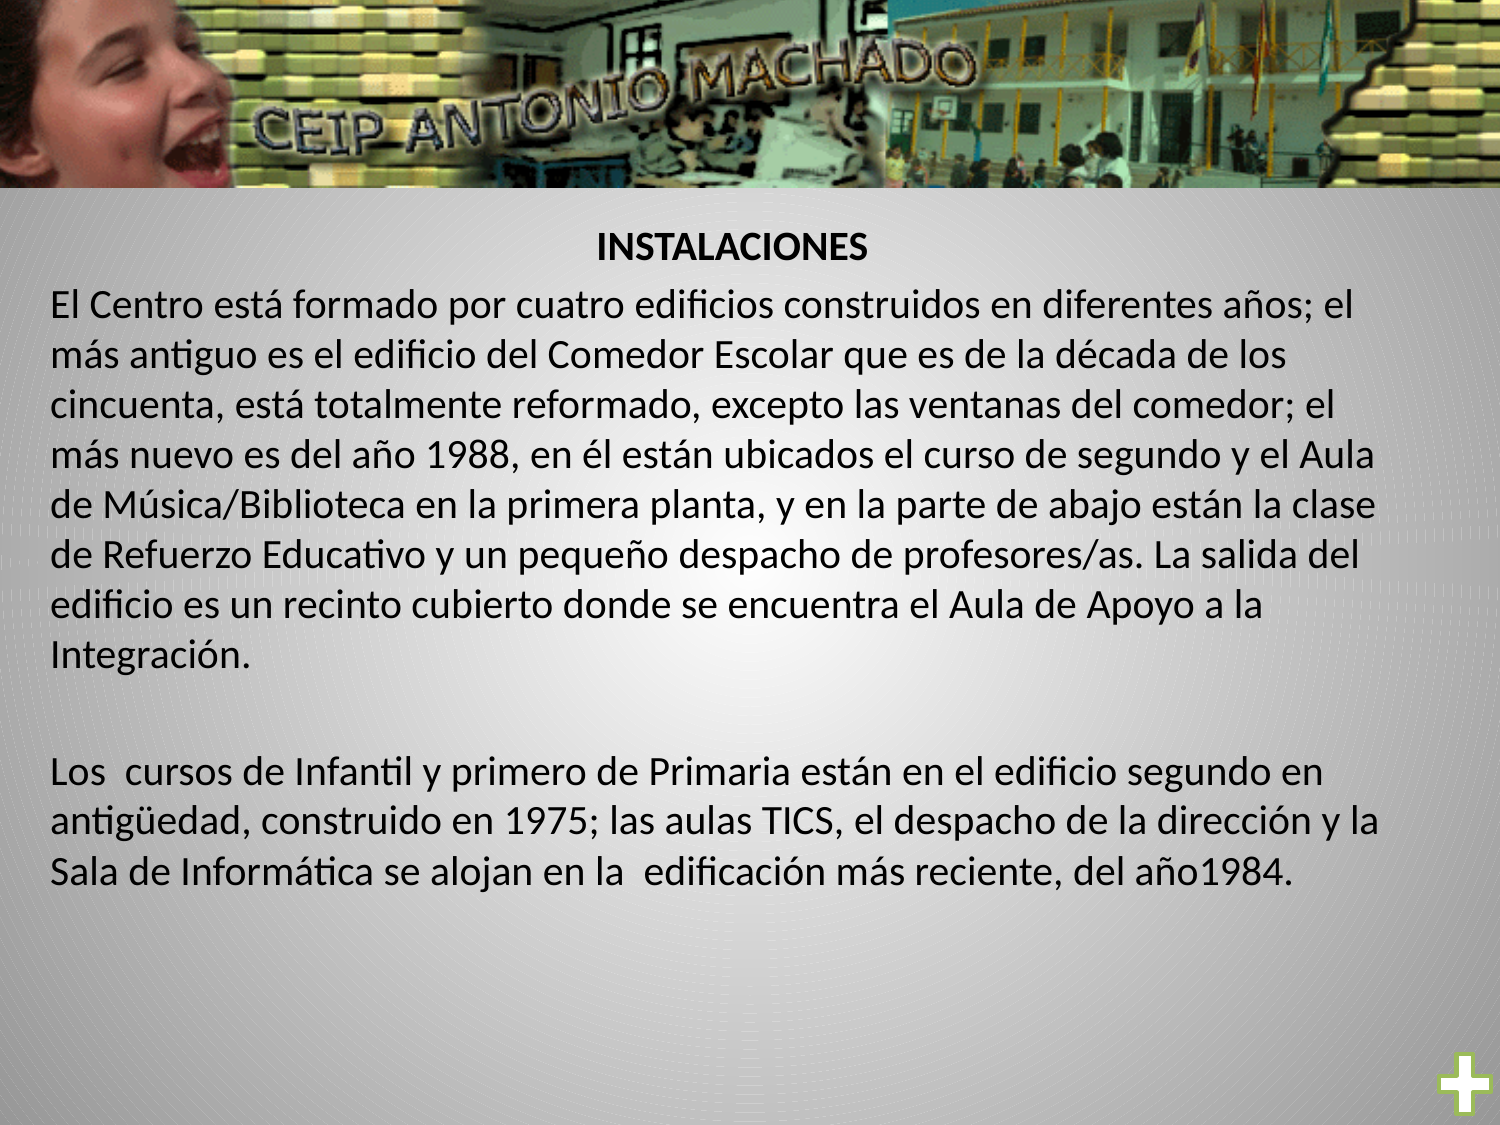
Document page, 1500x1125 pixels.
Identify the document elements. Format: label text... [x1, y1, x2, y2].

list INSTALACIONES El Centro está formado por cuatro edificios construidos en diferentes años; el más antiguo es el edificio del Comedor Escolar que es de la década de los cincuenta, está totalmente reformado, excepto las ventanas del comedor; el más nuevo es del año 1988, en él están ubicados el curso de segundo y el Aula de Música/Biblioteca en la primera planta, y en la parte de abajo están la clase de Refuerzo Educativo y un pequeño despacho de profesores/as. La salida del edificio es un recinto cubierto donde se encuentra el Aula de Apoyo a la Integración. Los cursos de Infantil y primero de Primaria están en el edificio segundo en antigüedad, construido en 1975; las aulas TICS, el despacho de la dirección y la Sala de Informática se alojan en la edificación más reciente, del año1984. [34, 199, 1430, 1079]
text_box [1437, 1052, 1493, 1116]
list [0, 0, 1500, 188]
